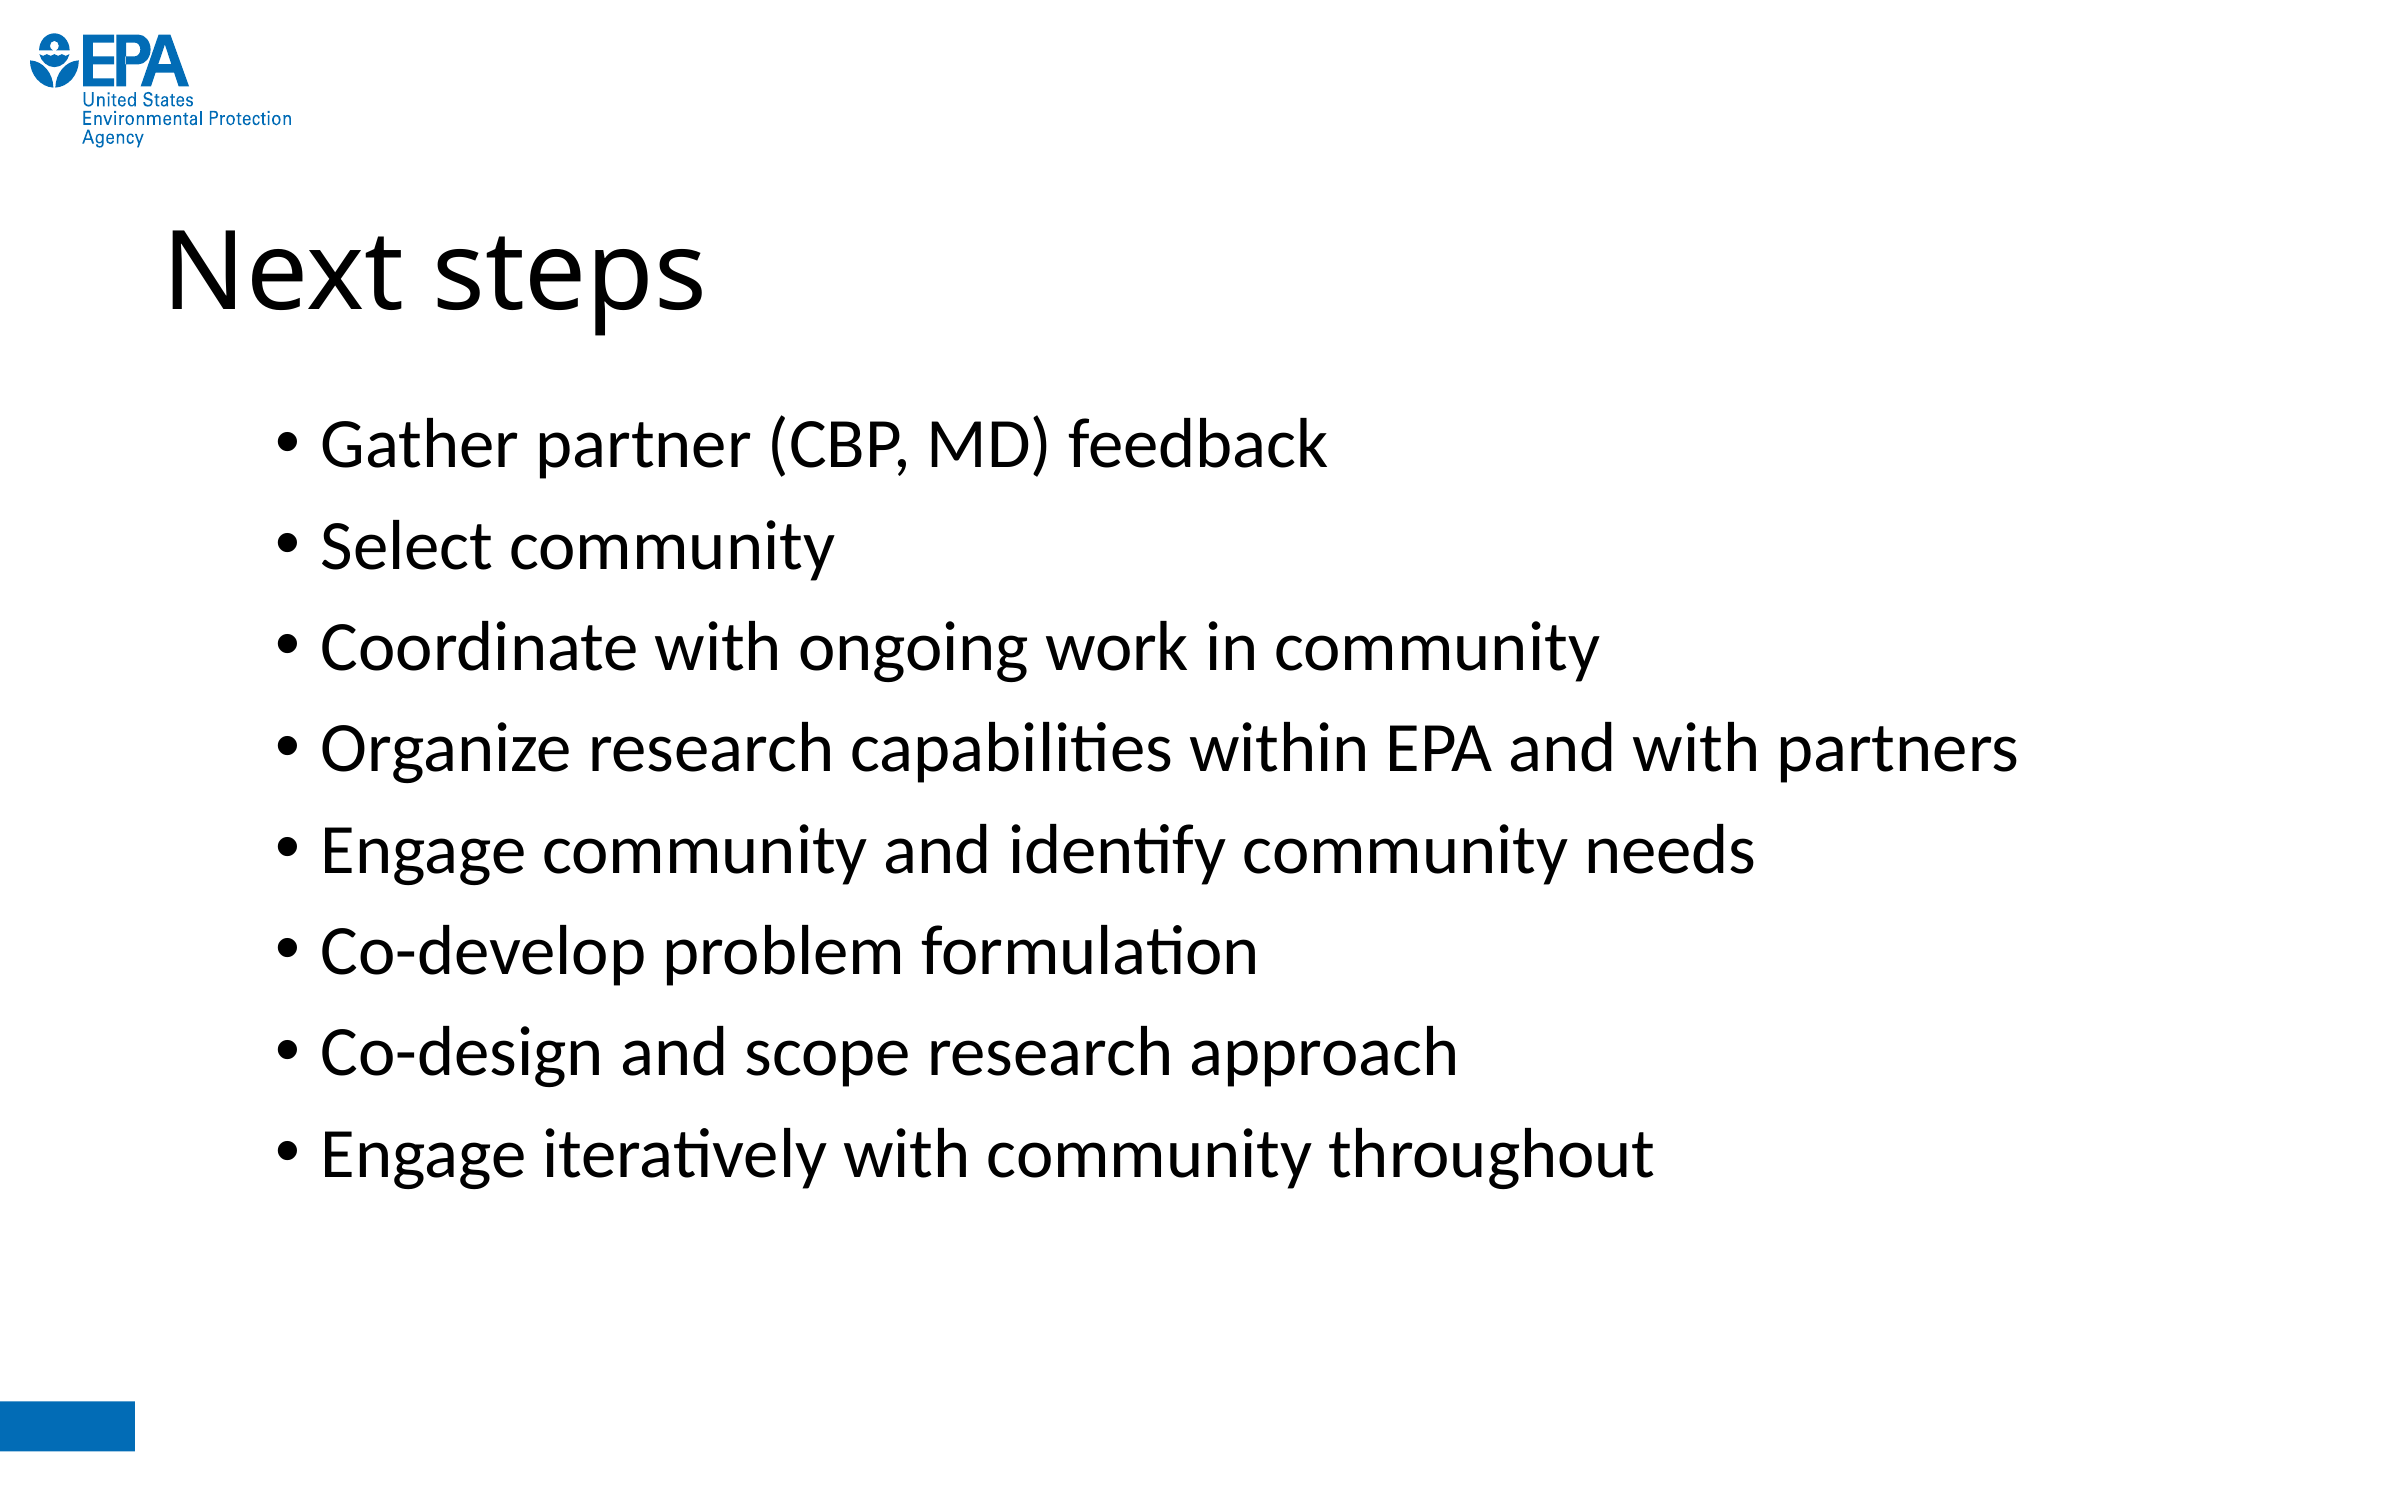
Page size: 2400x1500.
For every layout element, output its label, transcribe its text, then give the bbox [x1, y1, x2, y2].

list Gather partner (CBP, MD) feedback Select community Coordinate with ongoing work in community Organize research capabilities within EPA and with partners Engage community and identify community needs Co-develop problem formulation Co-design and scope research approach Engage iteratively with community throughout [260, 399, 2235, 1352]
title Next steps [147, 163, 1229, 386]
